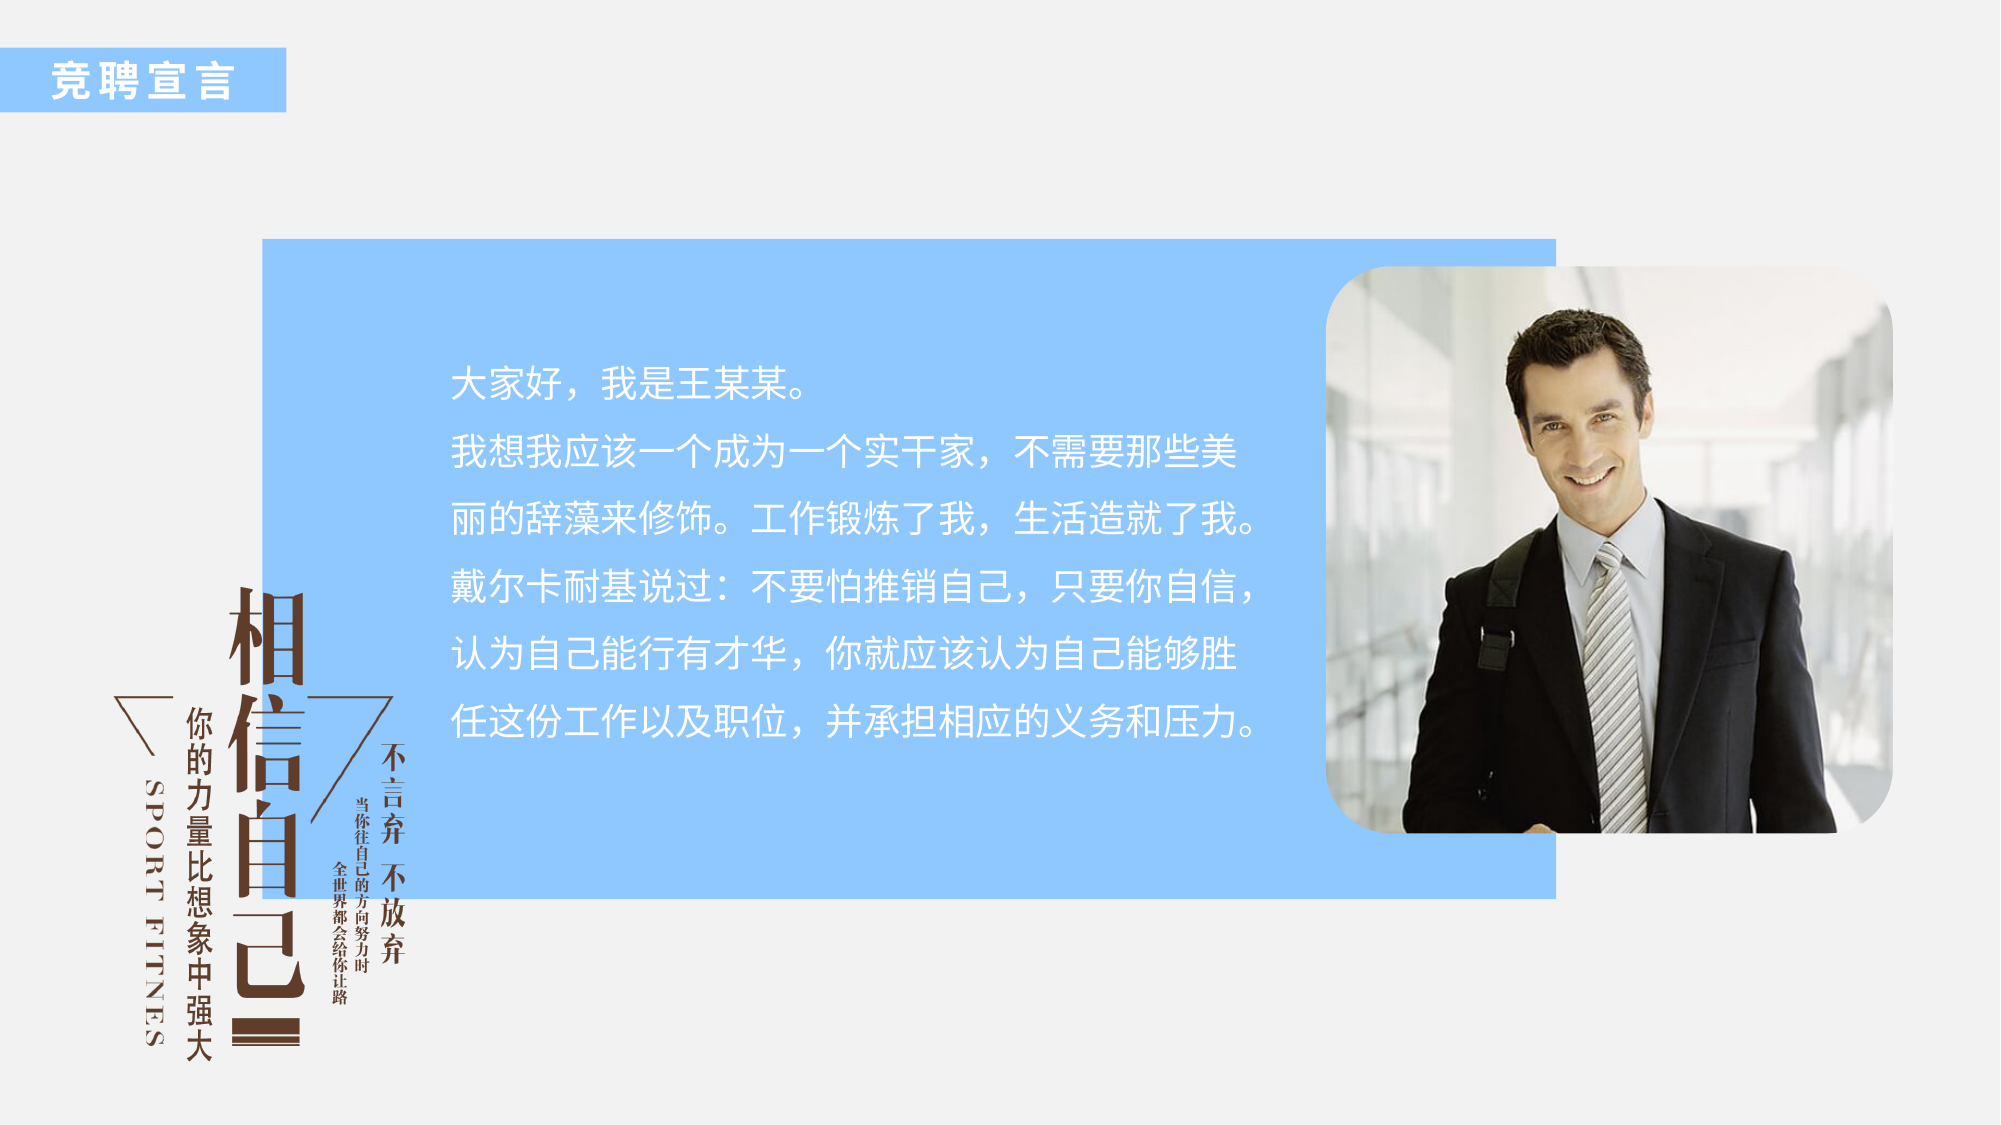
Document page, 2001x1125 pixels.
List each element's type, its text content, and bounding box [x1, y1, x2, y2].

text_box 竞聘宣言 [0, 47, 287, 113]
text_box [261, 238, 1557, 900]
text_box 大家好，我是王某某。 我想我应该一个成为一个实干家，不需要那些美丽的辞藻来修饰。工作锻炼了我，生活造就了我。 戴尔卡耐基说过：不要怕推销自己，只要你自信，认为自己能行有才华，你就应该认为自己能够胜任这份工作以及职位，并承担相应的义务和压力。 [436, 330, 1279, 809]
text_box [1324, 265, 1894, 835]
picture [0, 568, 512, 1087]
